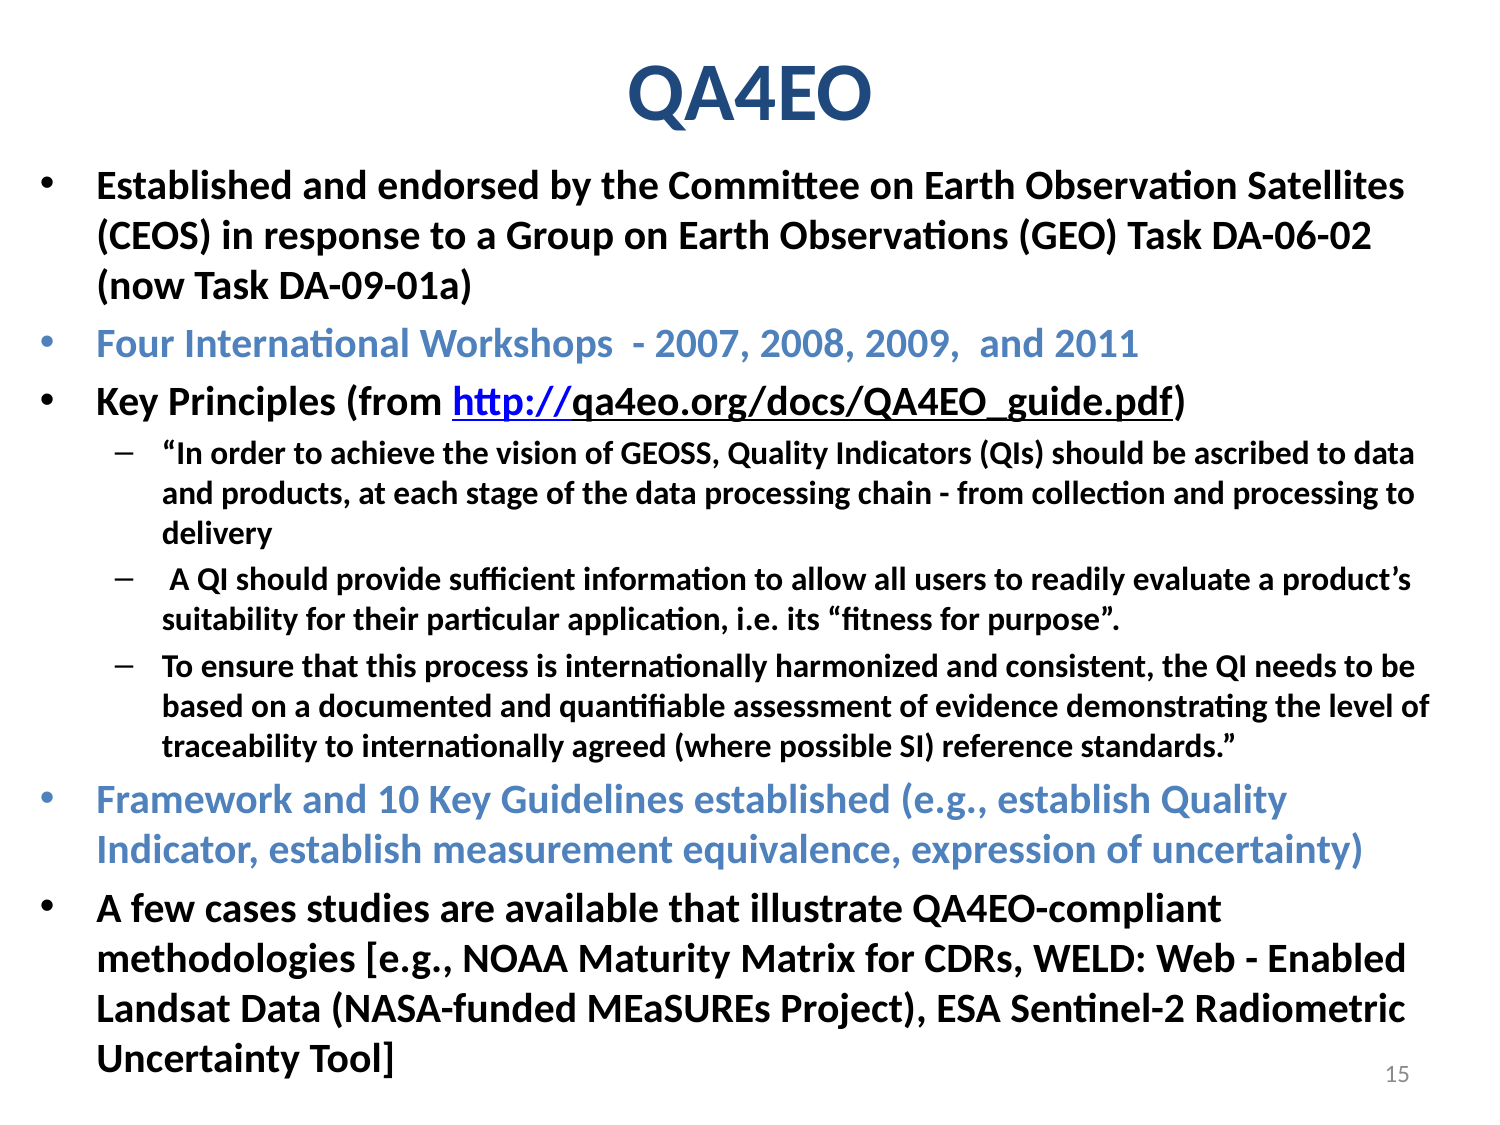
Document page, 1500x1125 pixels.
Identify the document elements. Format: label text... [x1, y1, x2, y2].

title QA4EO [75, 12, 1425, 149]
slide_number 15 [1074, 1042, 1425, 1103]
list Established and endorsed by the Committee on Earth Observation Satellites (CEOS) in response to a Group on Earth Observations (GEO) Task DA-06-02 (now Task DA-09-01a) Four International Workshops - 2007, 2008, 2009, and 2011 Key Principles (from http://qa4eo.org/docs/QA4EO_guide.pdf) “In order to achieve the vision of GEOSS, Quality Indicators (QIs) should be ascribed to data and products, at each stage of the data processing chain - from collection and processing to delivery A QI should provide sufficient information to allow all users to readily evaluate a product’s suitability for their particular application, i.e. its “fitness for purpose”. To ensure that this process is internationally harmonized and consistent, the QI needs to be based on a documented and quantifiable assessment of evidence demonstrating the level of traceability to internationally agreed (where possible SI) reference standards.” Framework and 10 Key Guidelines established (e.g., establish Quality Indicator, establish measurement equivalence, expression of uncertainty) A few cases studies are available that illustrate QA4EO-compliant methodologies [e.g., NOAA Maturity Matrix for CDRs, WELD: Web - Enabled Landsat Data (NASA-funded MEaSUREs Project), ESA Sentinel-2 Radiometric Uncertainty Tool] [24, 149, 1475, 1088]
